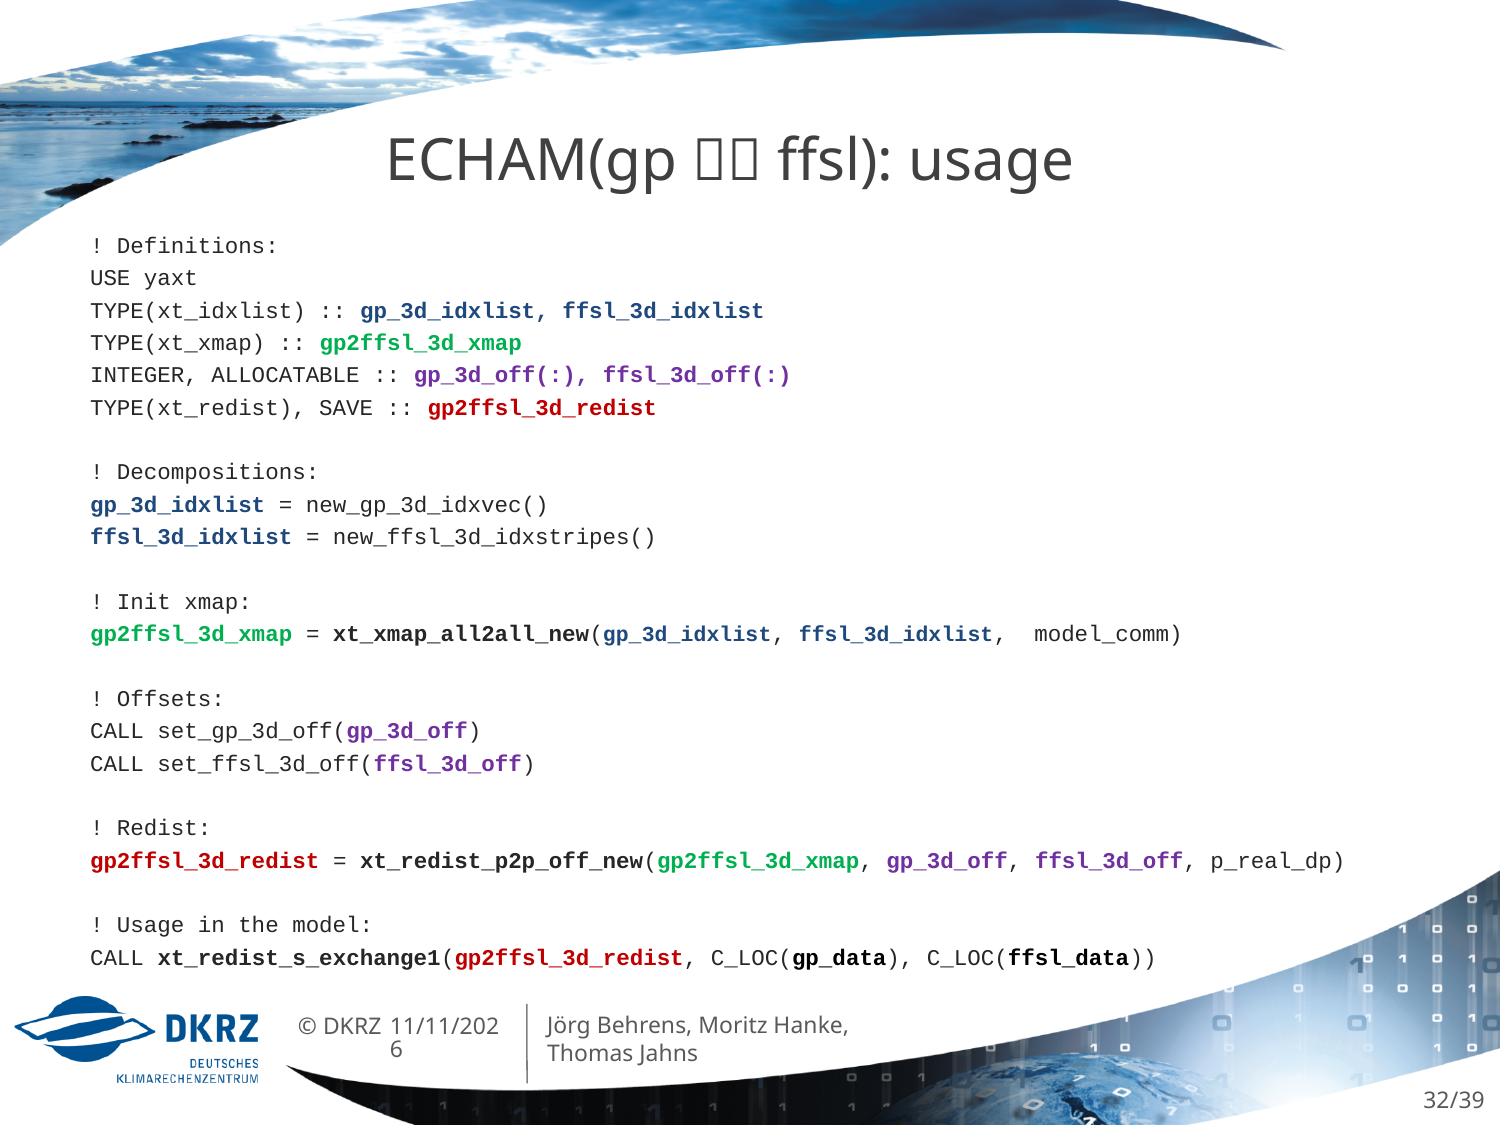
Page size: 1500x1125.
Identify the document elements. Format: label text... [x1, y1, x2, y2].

picture [285, 867, 1500, 1125]
list ! Definitions: USE yaxt TYPE(xt_idxlist) :: gp_3d_idxlist, ffsl_3d_idxlist TYPE(xt_xmap) :: gp2ffsl_3d_xmap INTEGER, ALLOCATABLE :: gp_3d_off(:), ffsl_3d_off(:) TYPE(xt_redist), SAVE :: gp2ffsl_3d_redist ! Decompositions: gp_3d_idxlist = new_gp_3d_idxvec() ffsl_3d_idxlist = new_ffsl_3d_idxstripes() ! Init xmap: gp2ffsl_3d_xmap = xt_xmap_all2all_new(gp_3d_idxlist, ffsl_3d_idxlist, model_comm) ! Offsets: CALL set_gp_3d_off(gp_3d_off) CALL set_ffsl_3d_off(ffsl_3d_off) ! Redist: gp2ffsl_3d_redist = xt_redist_p2p_off_new(gp2ffsl_3d_xmap, gp_3d_off, ffsl_3d_off, p_real_dp) ! Usage in the model: CALL xt_redist_s_exchange1(gp2ffsl_3d_redist, C_LOC(gp_data), C_LOC(ffsl_data)) [74, 210, 1426, 985]
footer Jörg Behrens, Moritz Hanke, Thomas Jahns [532, 1003, 884, 1082]
title ECHAM(gp  ffsl): usage [88, 70, 1372, 244]
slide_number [375, 1004, 528, 1052]
slide_number 32 [1333, 1078, 1465, 1125]
picture [14, 996, 258, 1083]
picture [0, 0, 1288, 246]
